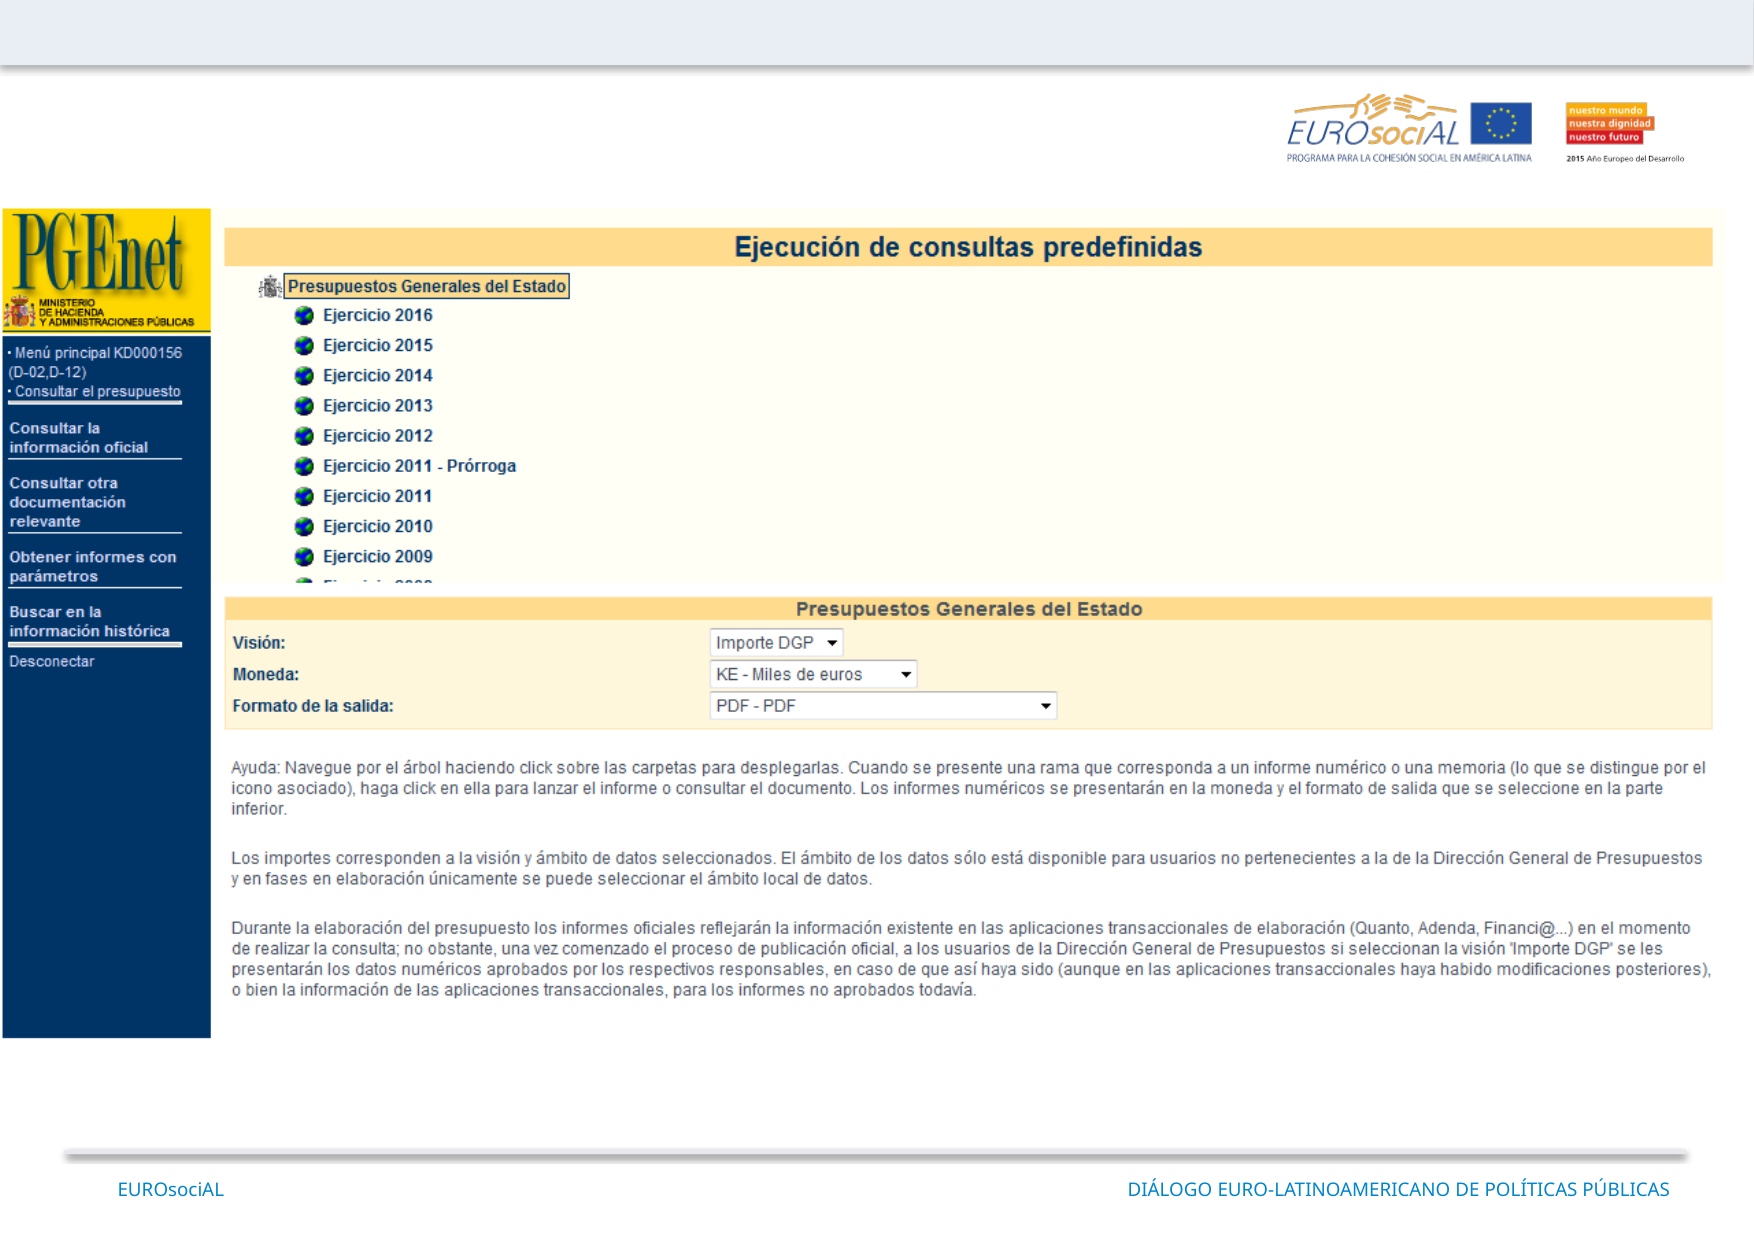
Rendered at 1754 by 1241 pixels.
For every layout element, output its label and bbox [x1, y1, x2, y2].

picture [0, 206, 1728, 1042]
picture [1278, 88, 1692, 173]
